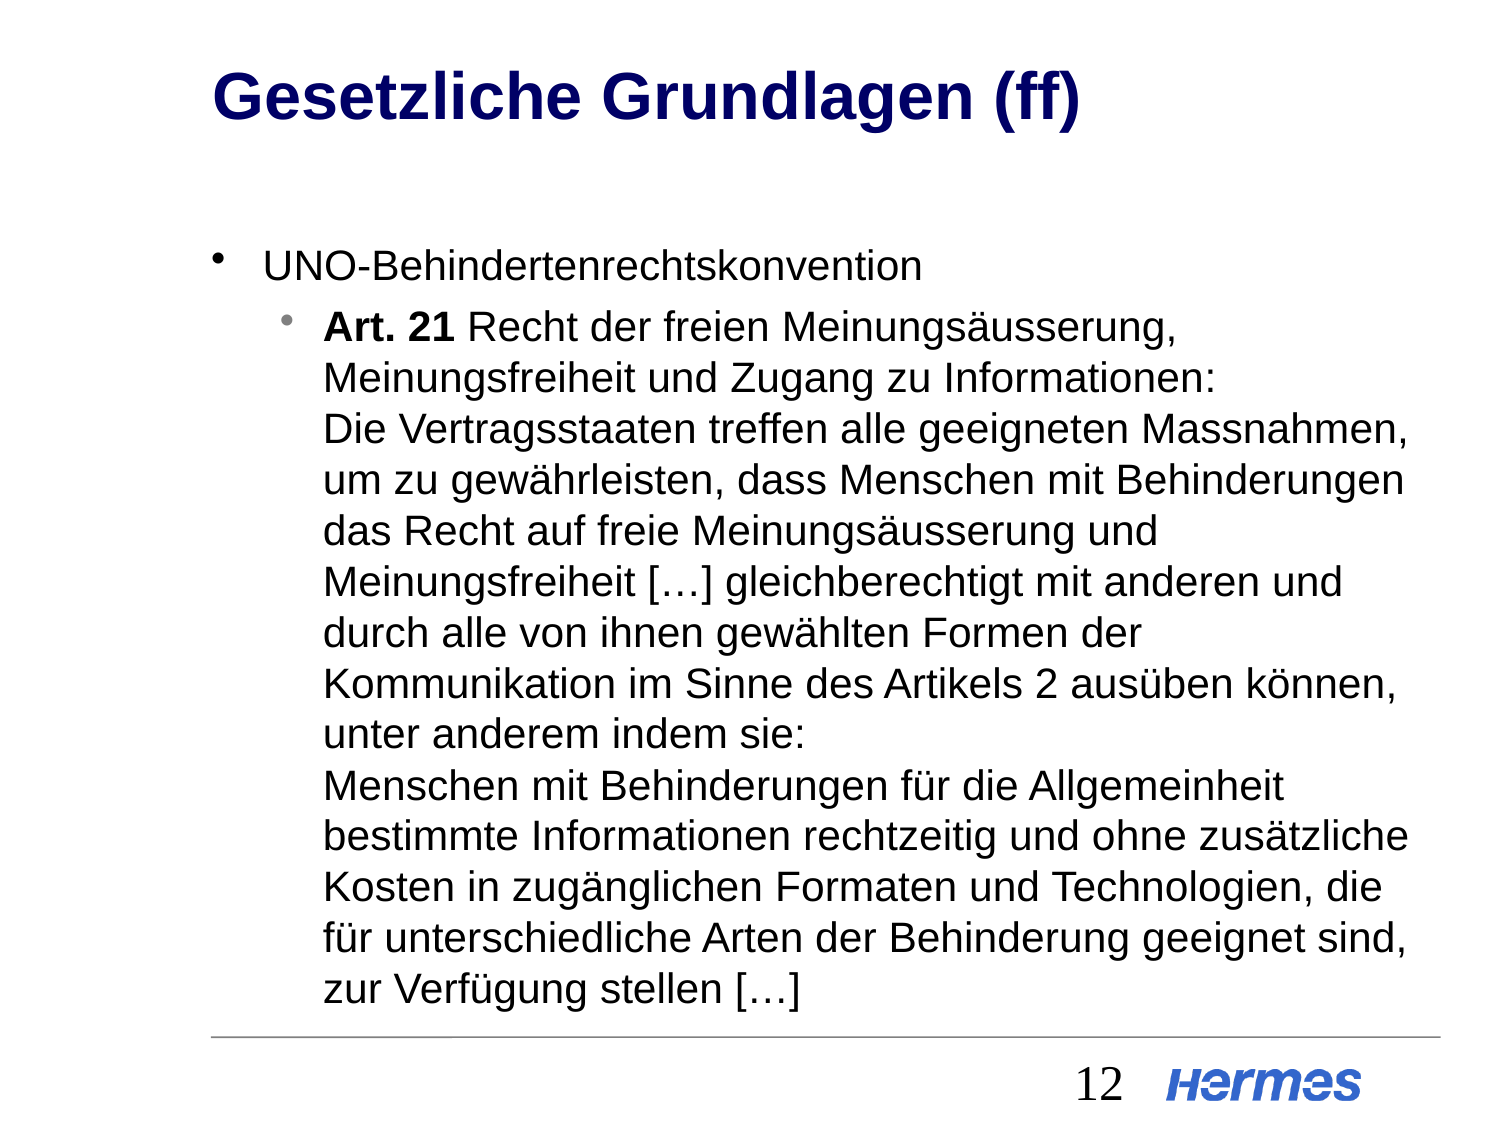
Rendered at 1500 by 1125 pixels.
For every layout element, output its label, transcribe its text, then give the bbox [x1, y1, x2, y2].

list UNO-Behindertenrechtskonvention Art. 21 Recht der freien Meinungsäusserung, Meinungsfreiheit und Zugang zu Informationen: Die Vertragsstaaten treffen alle geeigneten Massnahmen, um zu gewährleisten, dass Menschen mit Behinderungen das Recht auf freie Meinungsäusserung und Meinungsfreiheit […] gleichberechtigt mit anderen und durch alle von ihnen gewählten Formen der Kommunikation im Sinne des Artikels 2 ausüben können, unter anderem indem sie: Menschen mit Behinderungen für die Allgemeinheit bestimmte Informationen rechtzeitig und ohne zusätzliche Kosten in zugänglichen Formaten und Technologien, die für unterschiedliche Arten der Behinderung geeignet sind, zur Verfügung stellen […] [210, 237, 1437, 1022]
slide_number 12 [1059, 1042, 1397, 1103]
title Gesetzliche Grundlagen (ff) [212, 52, 1437, 216]
